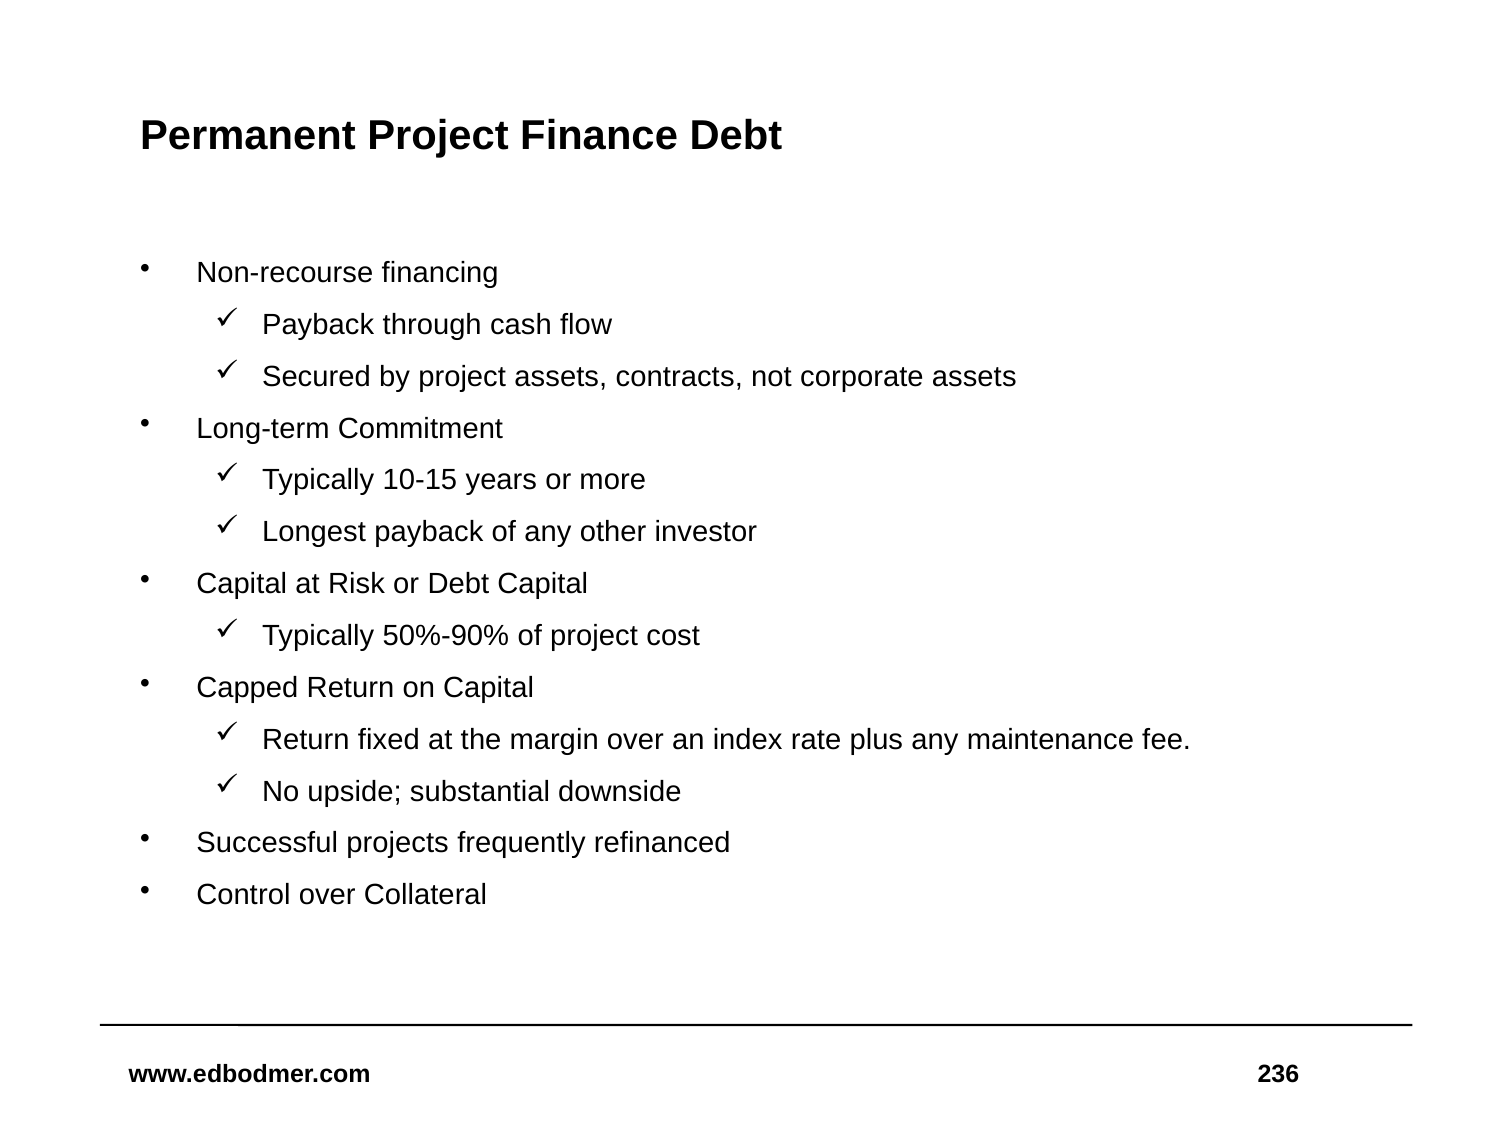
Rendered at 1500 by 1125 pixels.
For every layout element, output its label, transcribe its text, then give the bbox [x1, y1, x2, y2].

title Permanent Project Finance Debt [125, 99, 1288, 225]
list Non-recourse financing Payback through cash flow Secured by project assets, contracts, not corporate assets Long-term Commitment Typically 10-15 years or more Longest payback of any other investor Capital at Risk or Debt Capital Typically 50%-90% of project cost Capped Return on Capital Return fixed at the margin over an index rate plus any maintenance fee. No upside; substantial downside Successful projects frequently refinanced Control over Collateral [125, 249, 1375, 1000]
